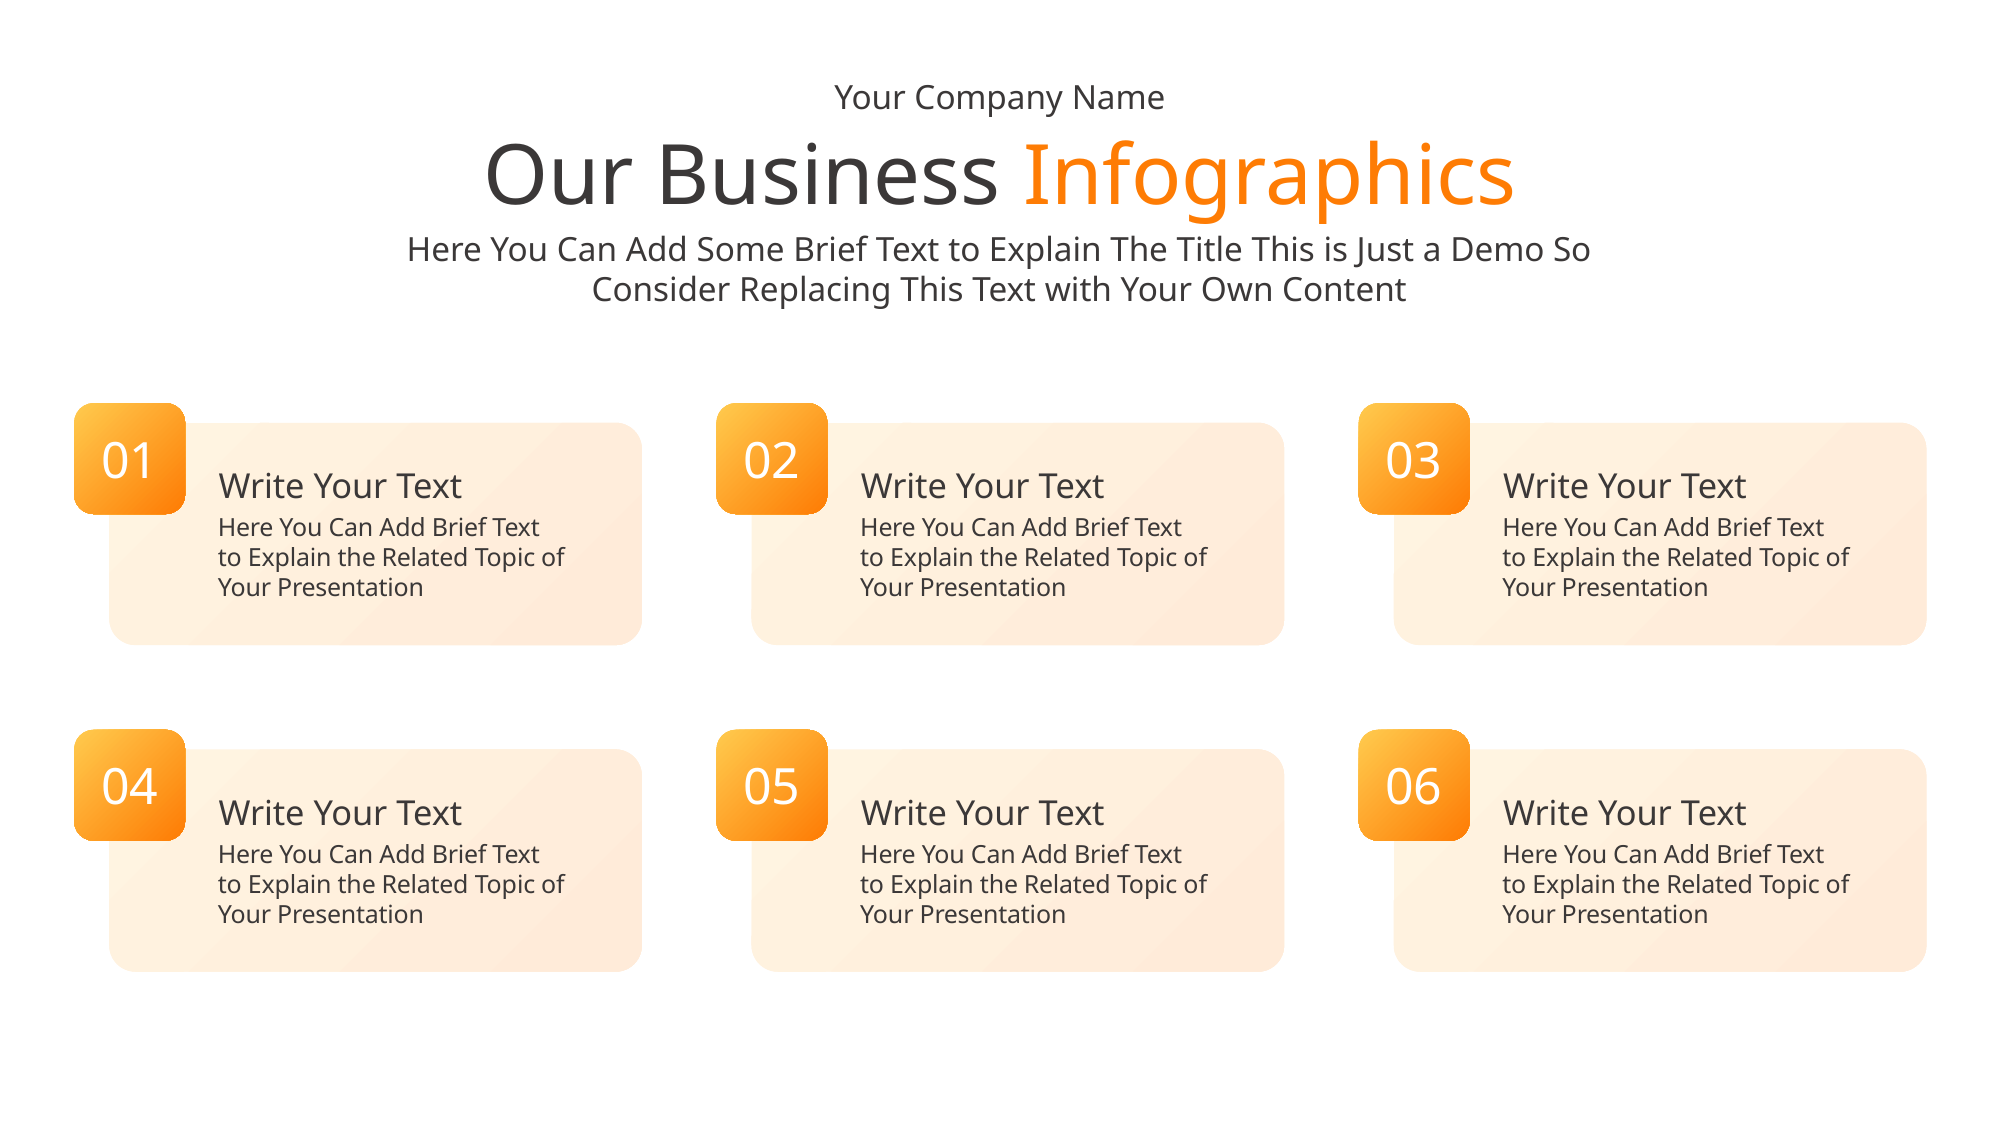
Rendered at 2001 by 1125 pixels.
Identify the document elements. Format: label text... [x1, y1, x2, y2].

text_box Here You Can Add Some Brief Text to Explain The Title This is Just a Demo So Consider Replacing This Text with Your Own Content [357, 220, 1643, 315]
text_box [751, 422, 1285, 646]
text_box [74, 729, 186, 841]
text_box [74, 403, 186, 515]
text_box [716, 403, 828, 515]
text_box Our Business Infographics [357, 114, 1643, 220]
text_box Your Company Name [776, 68, 1224, 124]
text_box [109, 422, 642, 646]
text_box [1358, 729, 1470, 841]
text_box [1393, 749, 1927, 972]
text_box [751, 749, 1285, 972]
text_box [716, 729, 828, 841]
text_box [1358, 403, 1470, 515]
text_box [109, 749, 642, 972]
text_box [1393, 422, 1927, 646]
